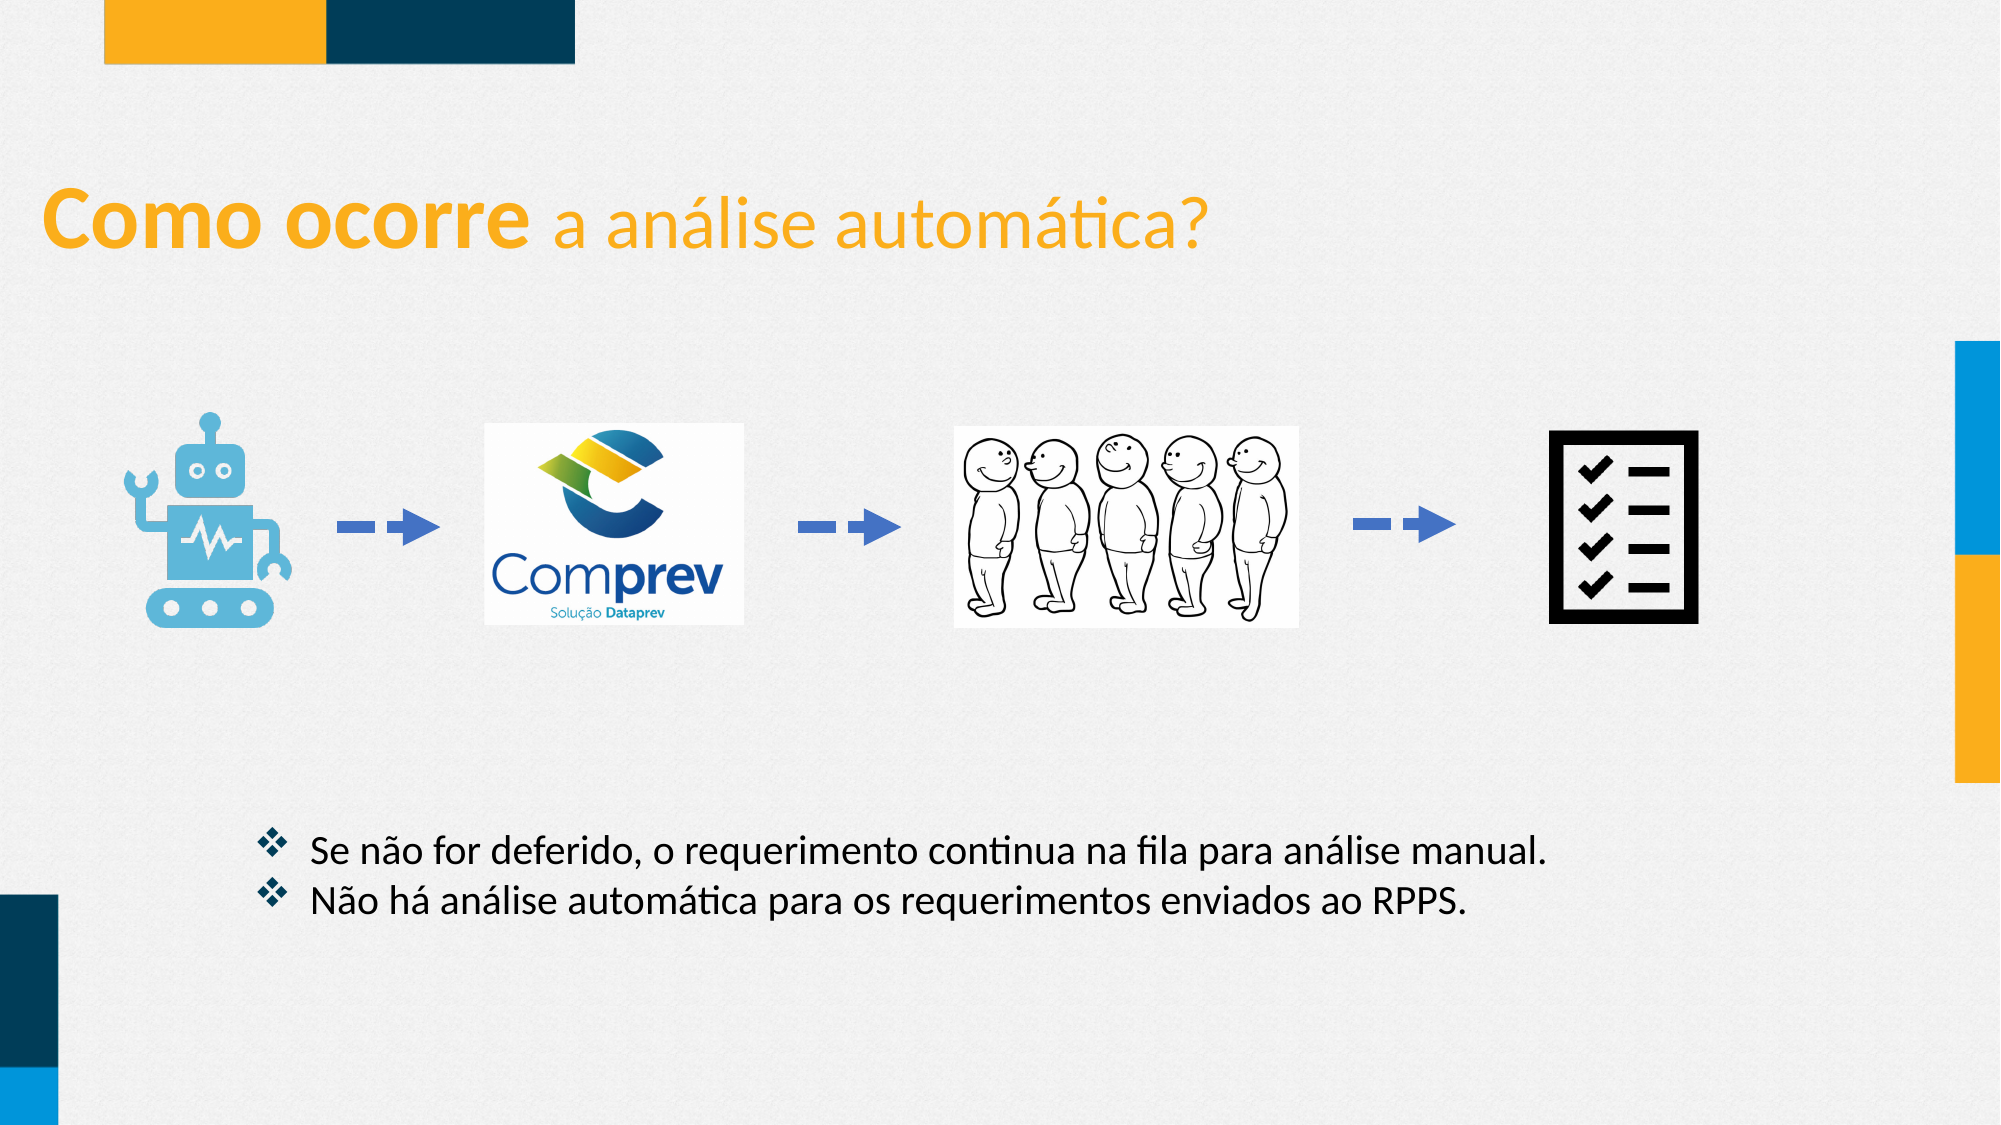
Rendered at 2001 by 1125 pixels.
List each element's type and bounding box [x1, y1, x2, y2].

picture [0, 0, 2000, 1125]
list [82, 396, 338, 652]
